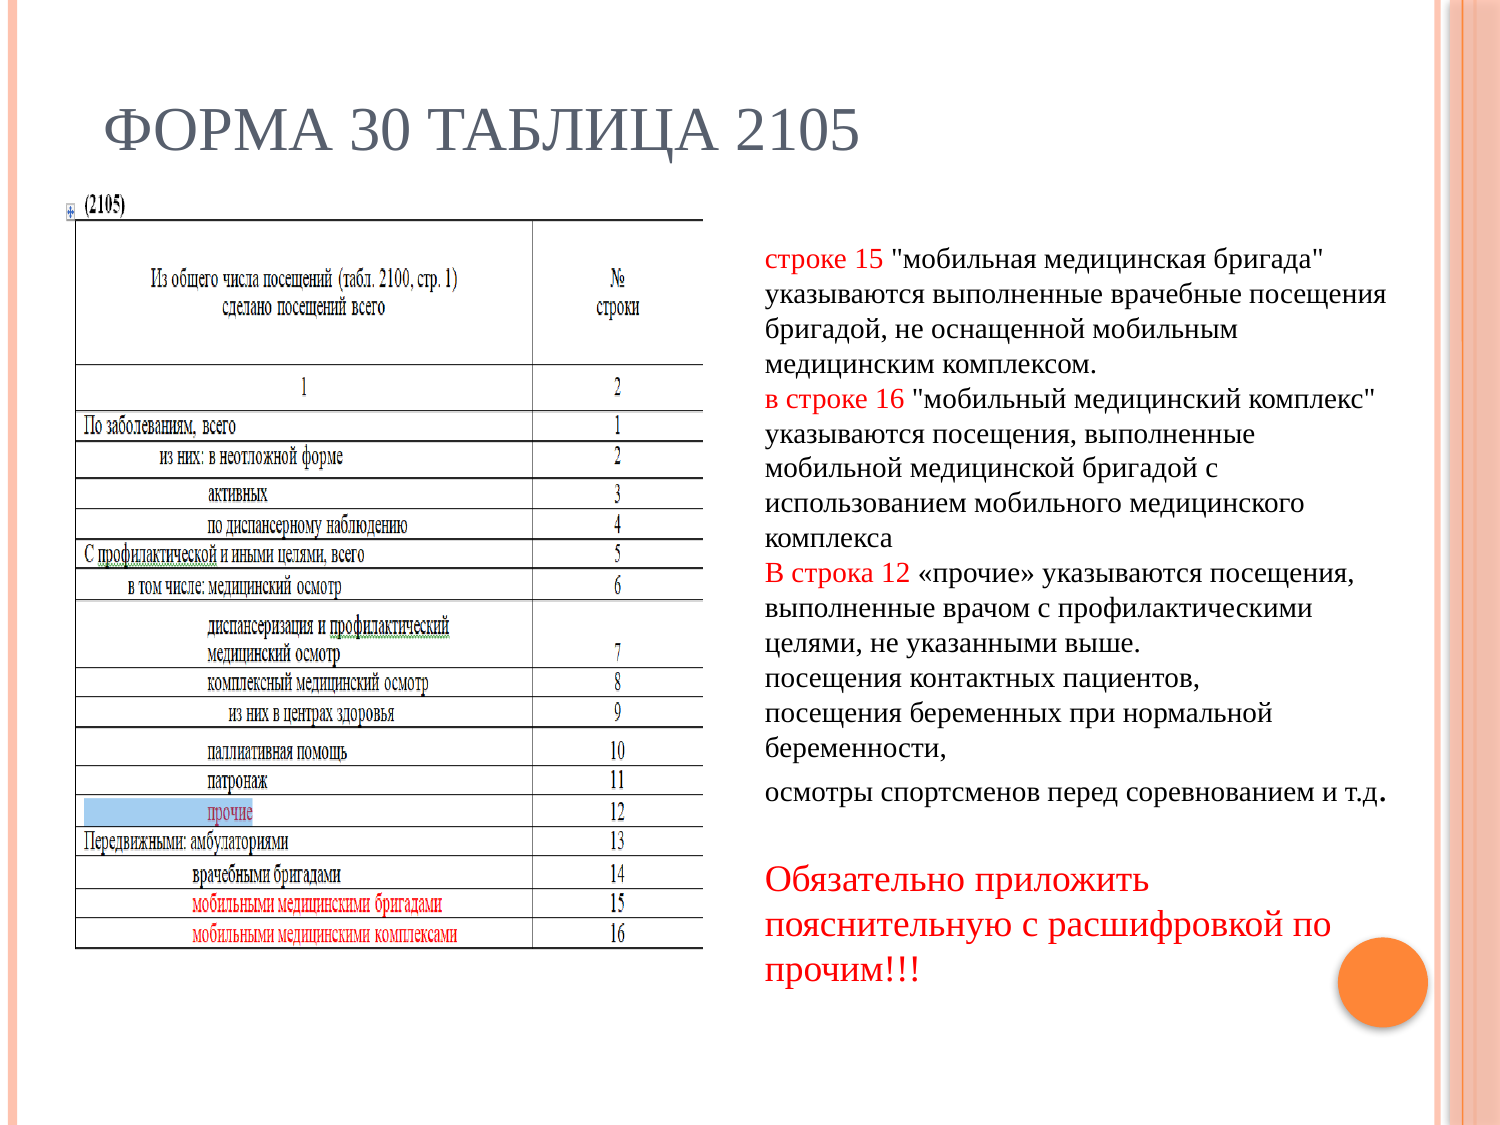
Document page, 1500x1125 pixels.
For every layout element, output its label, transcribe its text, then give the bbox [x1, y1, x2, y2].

title Форма 30 Таблица 2105 [88, 66, 1314, 171]
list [52, 184, 704, 965]
text_box строке 15 "мобильная медицинская бригада" указываются выполненные врачебные посещения бригадой, не оснащенной мобильным медицинским комплексом. в строке 16 "мобильный медицинский комплекс" указываются посещения, выполненные мобильной медицинской бригадой с использованием мобильного медицинского комплекса В строка 12 «прочие» указываются посещения, выполненные врачом с профилактическими целями, не указанными выше. посещения контактных пациентов, посещения беременных при нормальной беременности, осмотры спортсменов перед соревнованием и т.д. Обязательно приложить пояснительную с расшифровкой по прочим!!! [749, 231, 1406, 996]
